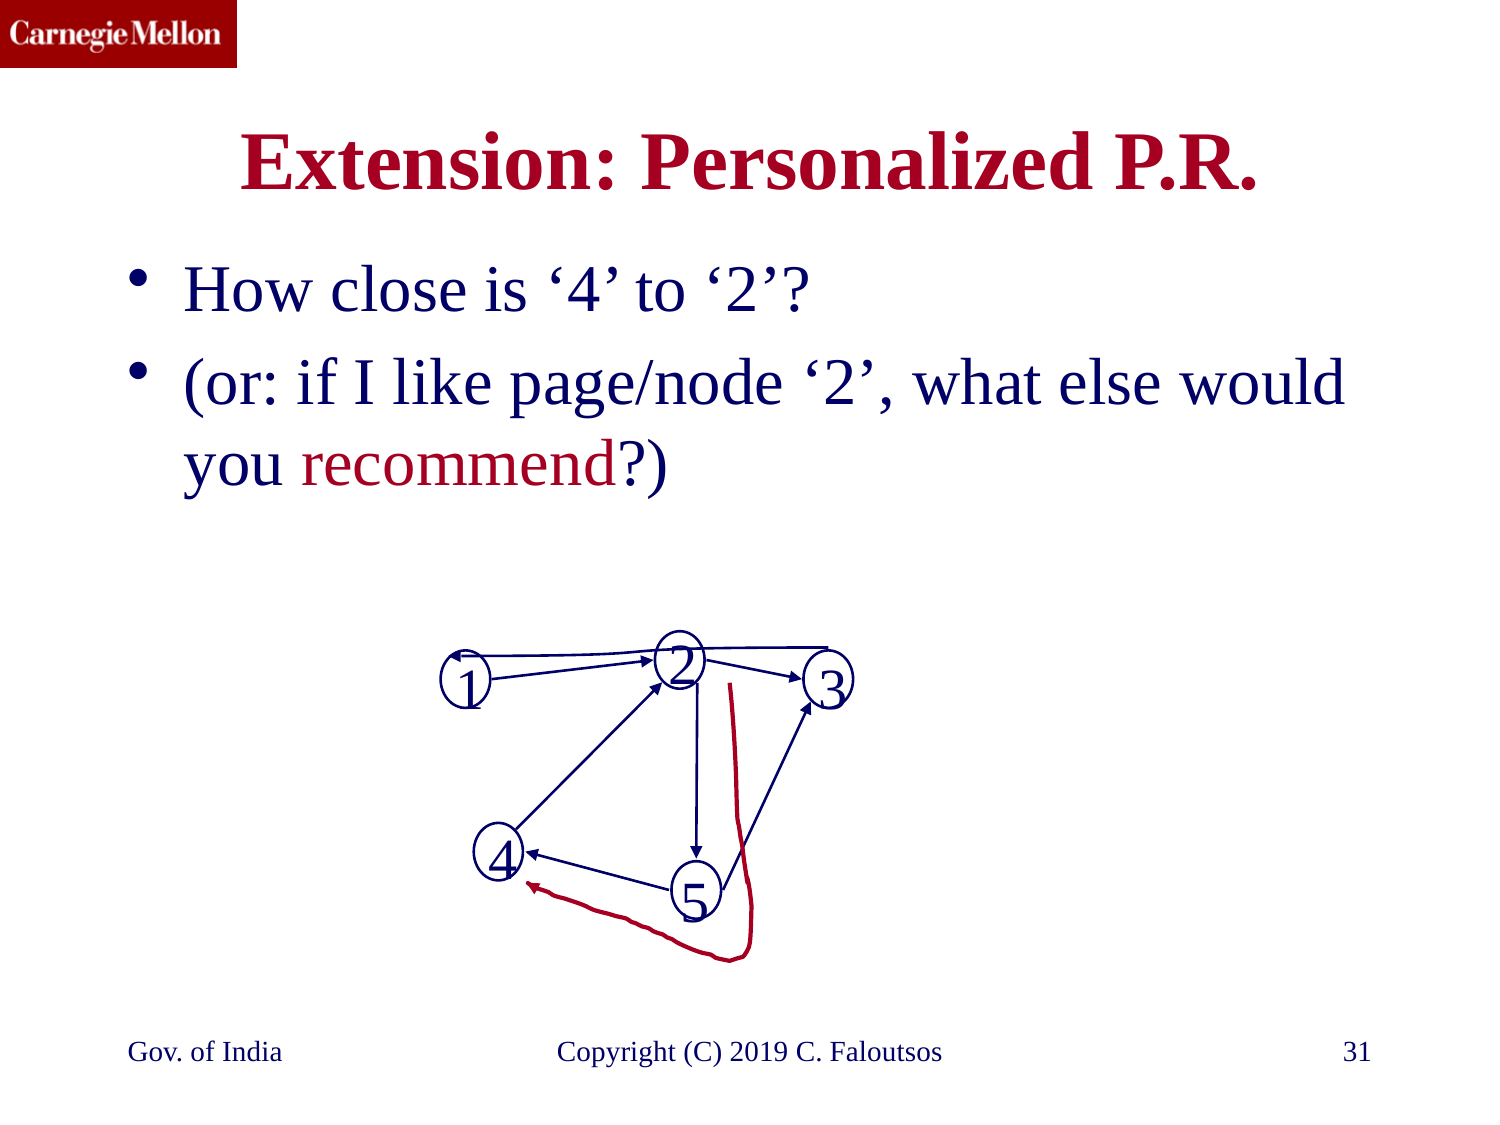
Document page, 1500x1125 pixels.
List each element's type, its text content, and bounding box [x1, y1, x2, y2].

slide_number Gov. of India [112, 1024, 426, 1101]
list How close is ‘4’ to ‘2’? (or: if I like page/node ‘2’, what else would you recommend?) [112, 237, 1388, 1001]
slide_number 31 [1074, 1024, 1388, 1101]
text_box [440, 618, 863, 942]
title Extension: Personalized P.R. [112, 99, 1388, 213]
text_box [693, 950, 748, 961]
footer Copyright (C) 2019 C. Faloutsos [512, 1024, 988, 1101]
picture [0, 0, 237, 68]
